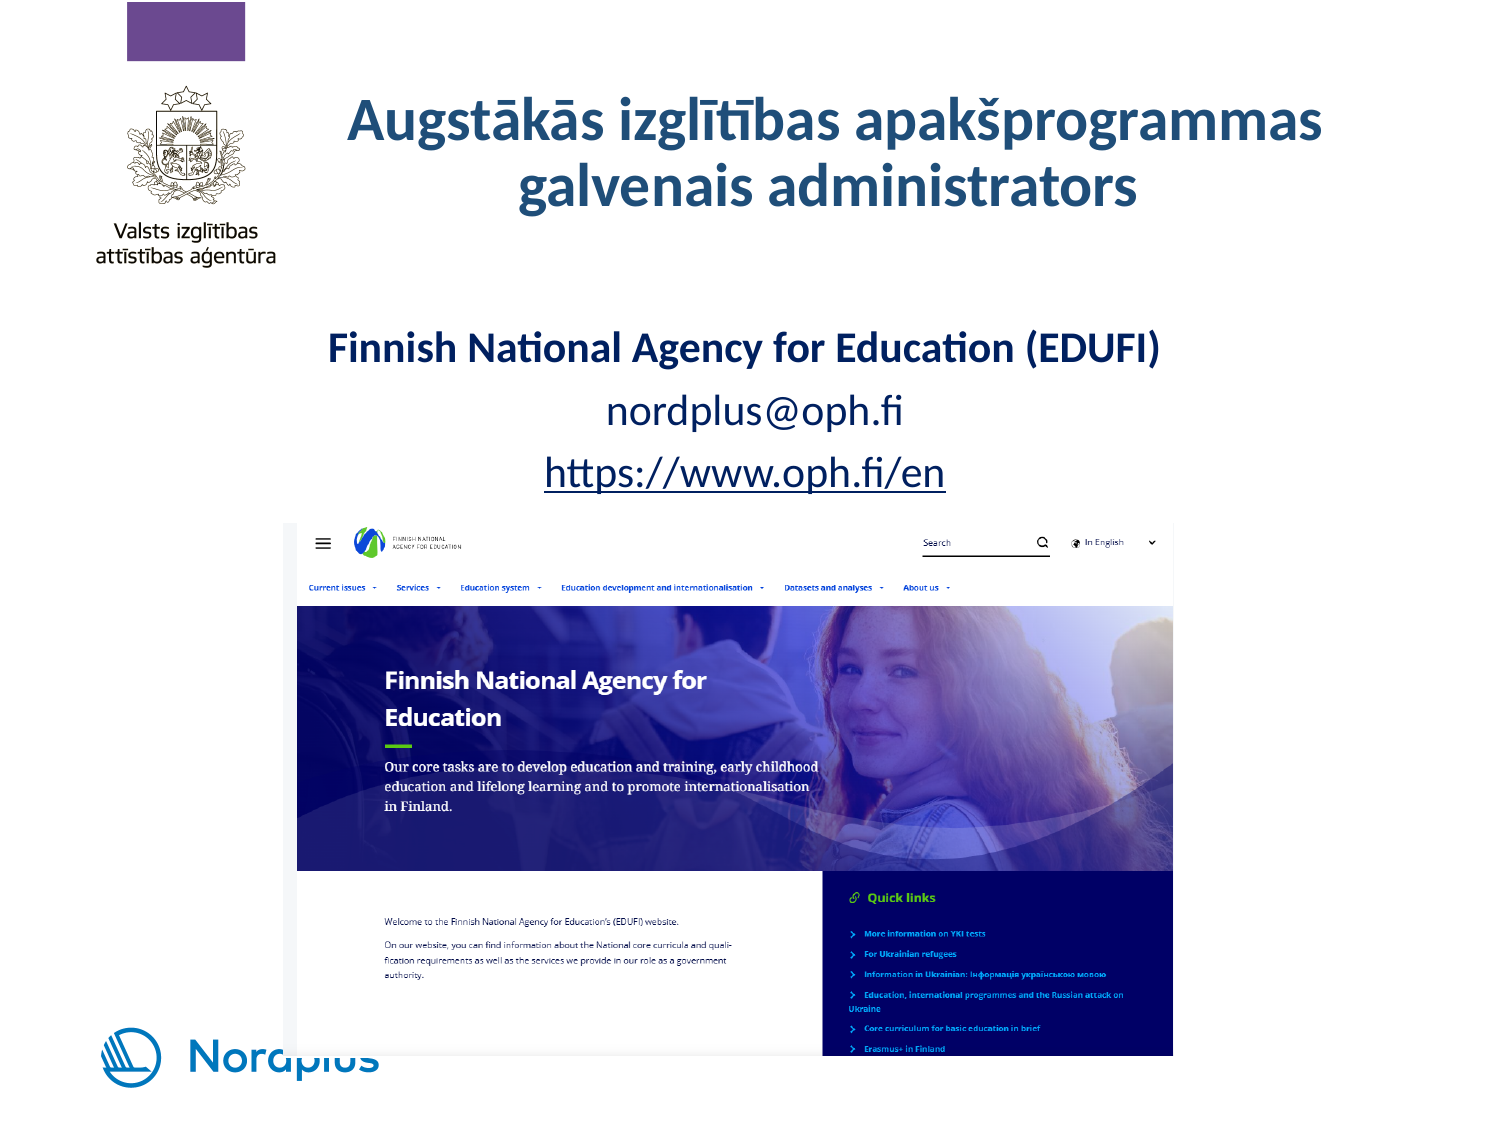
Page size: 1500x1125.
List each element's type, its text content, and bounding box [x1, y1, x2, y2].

list Finnish National Agency for Education (EDUFI) nordplus@oph.fi https://www.oph.fi/en [103, 316, 1397, 563]
title Augstākās izglītības apakšprogrammas galvenais administrators [325, 54, 1346, 253]
picture [0, 0, 1500, 1125]
